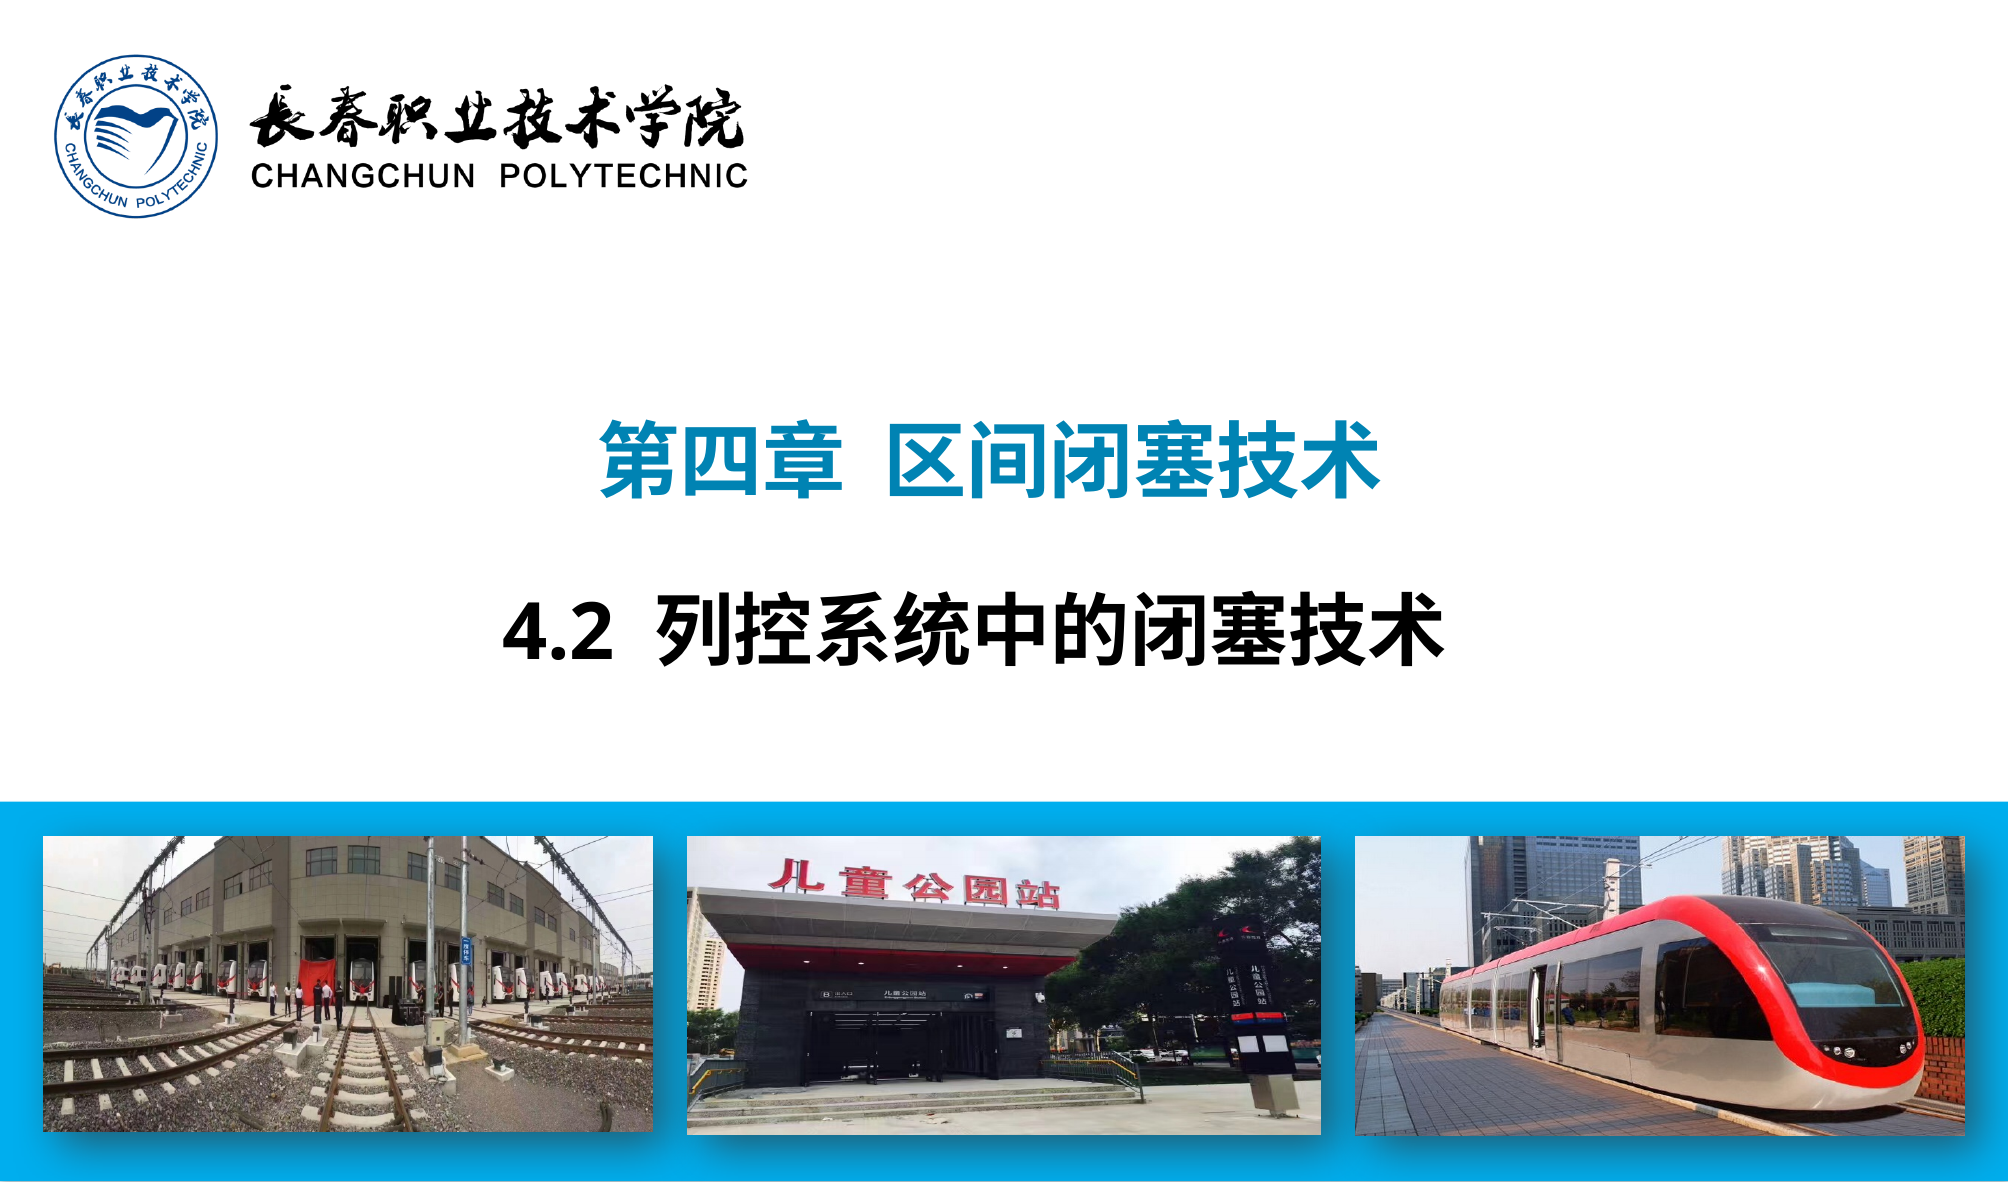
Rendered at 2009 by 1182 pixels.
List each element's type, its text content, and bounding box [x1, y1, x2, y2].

text_box 第四章 区间闭塞技术 [183, 344, 1796, 518]
picture [1356, 837, 1966, 1136]
text_box 4.2 列控系统中的闭塞技术 [336, 520, 1614, 736]
picture [19, 51, 782, 222]
picture [688, 837, 1321, 1135]
text_box [0, 799, 2008, 1182]
picture [44, 837, 653, 1132]
